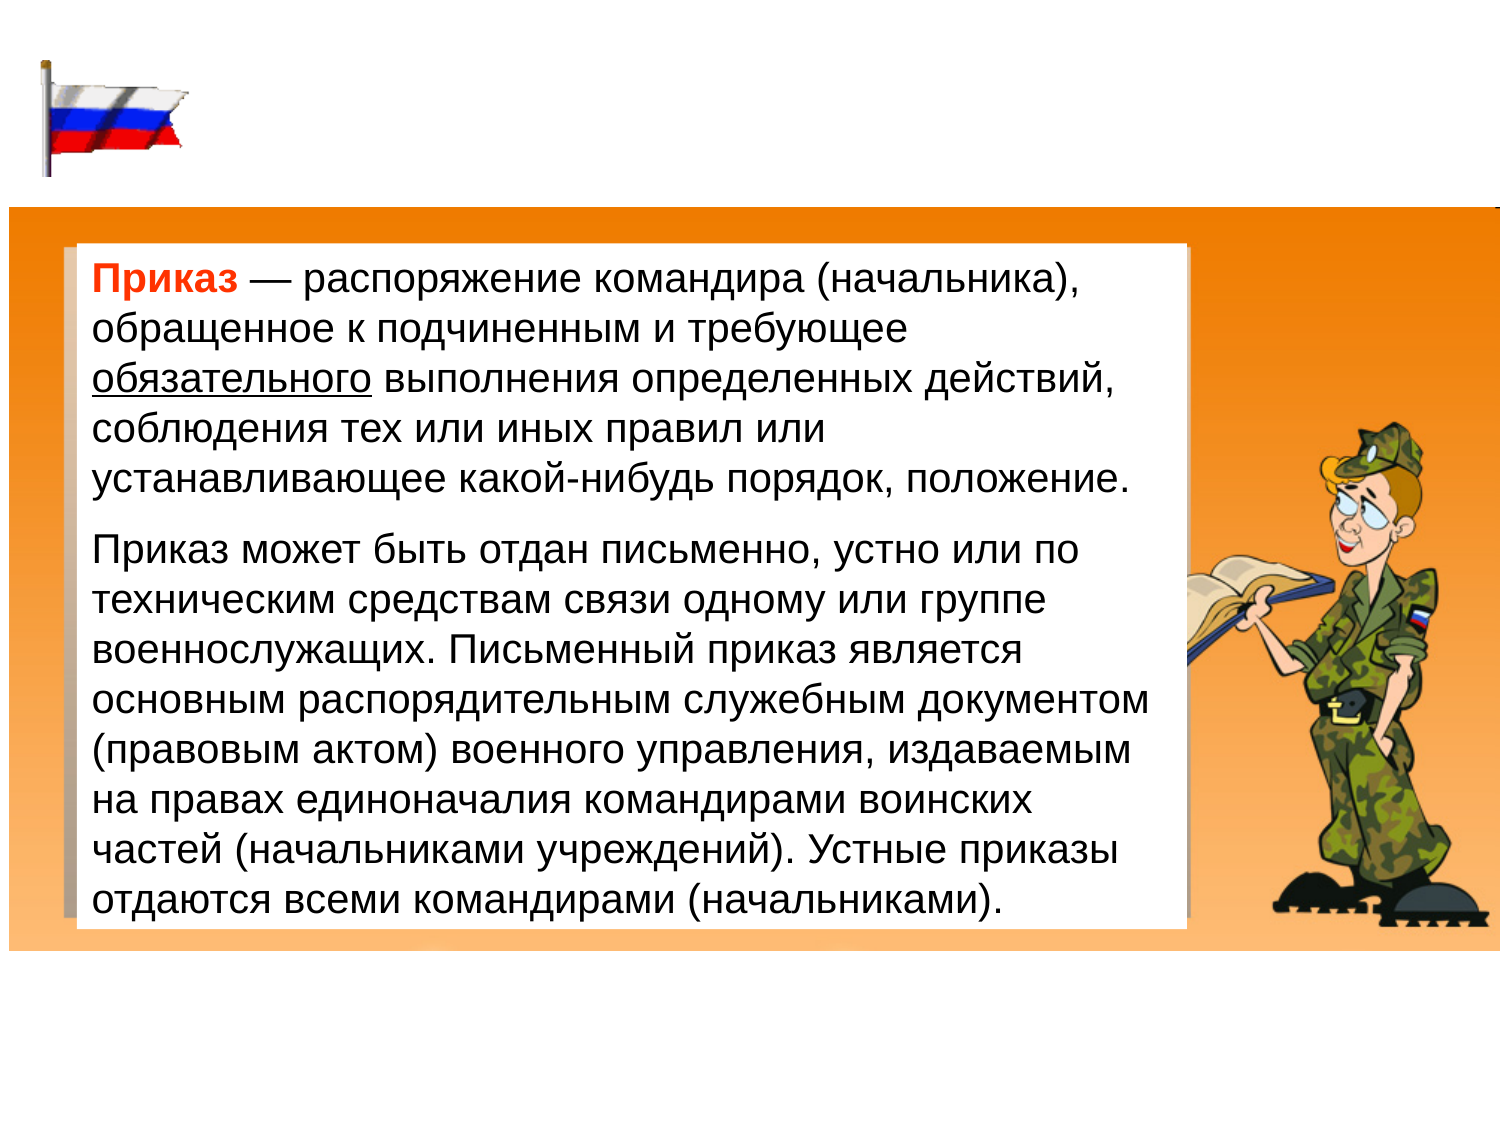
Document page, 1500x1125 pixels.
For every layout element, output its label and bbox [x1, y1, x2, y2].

picture [9, 207, 1500, 951]
picture [36, 60, 194, 177]
